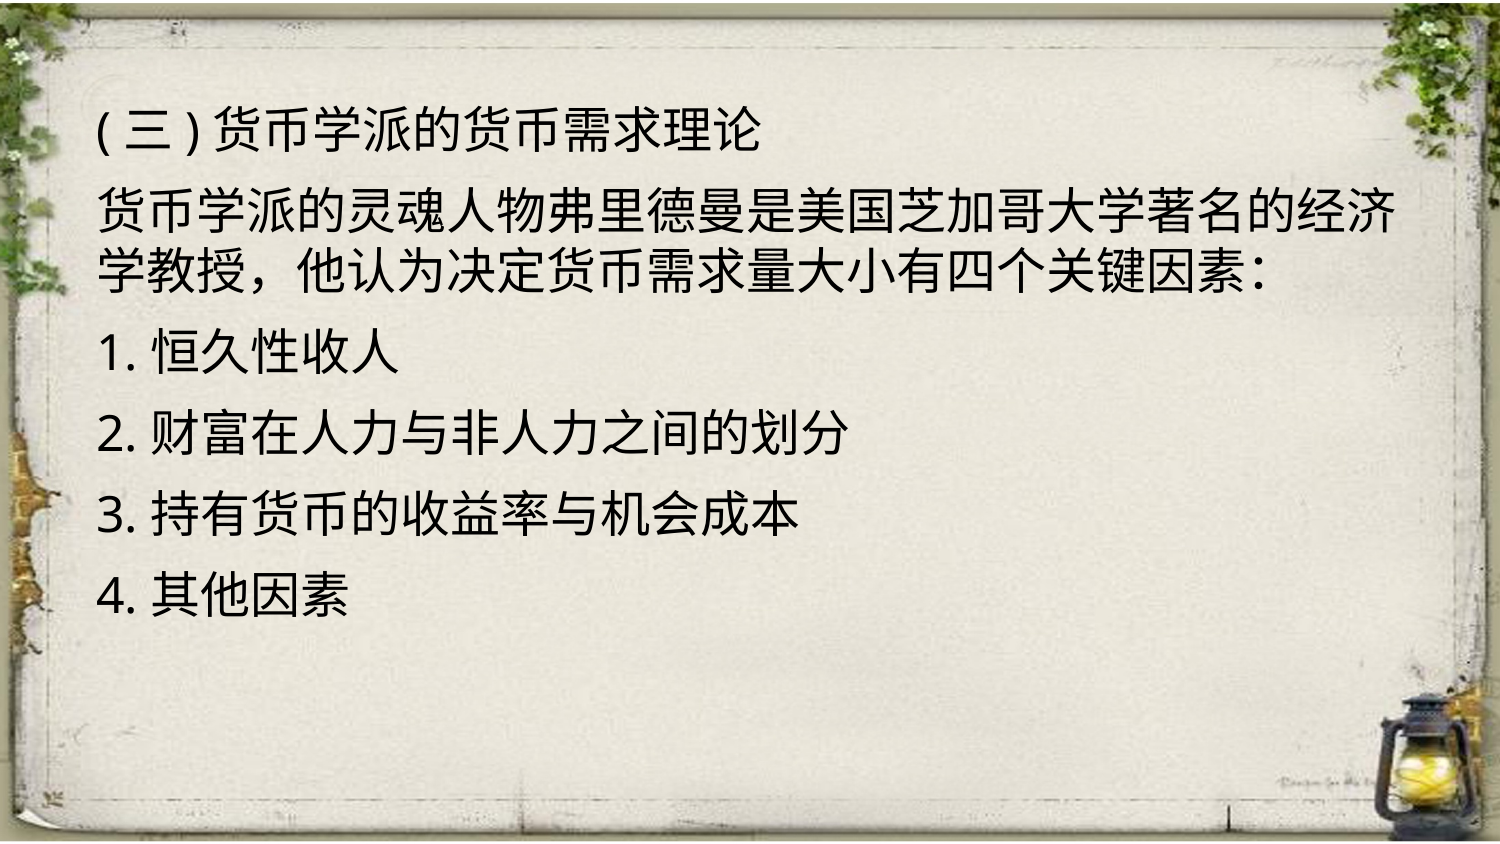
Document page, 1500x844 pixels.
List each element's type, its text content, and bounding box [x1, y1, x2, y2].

list (三)货币学派的货币需求理论 货币学派的灵魂人物弗里德曼是美国芝加哥大学著名的经济学教授，他认为决定货币需求量大小有四个关键因素： 1.恒久性收人 2.财富在人力与非人力之间的划分 3.持有货币的收益率与机会成本 4.其他因素 [81, 91, 1419, 780]
picture [0, 0, 1500, 844]
